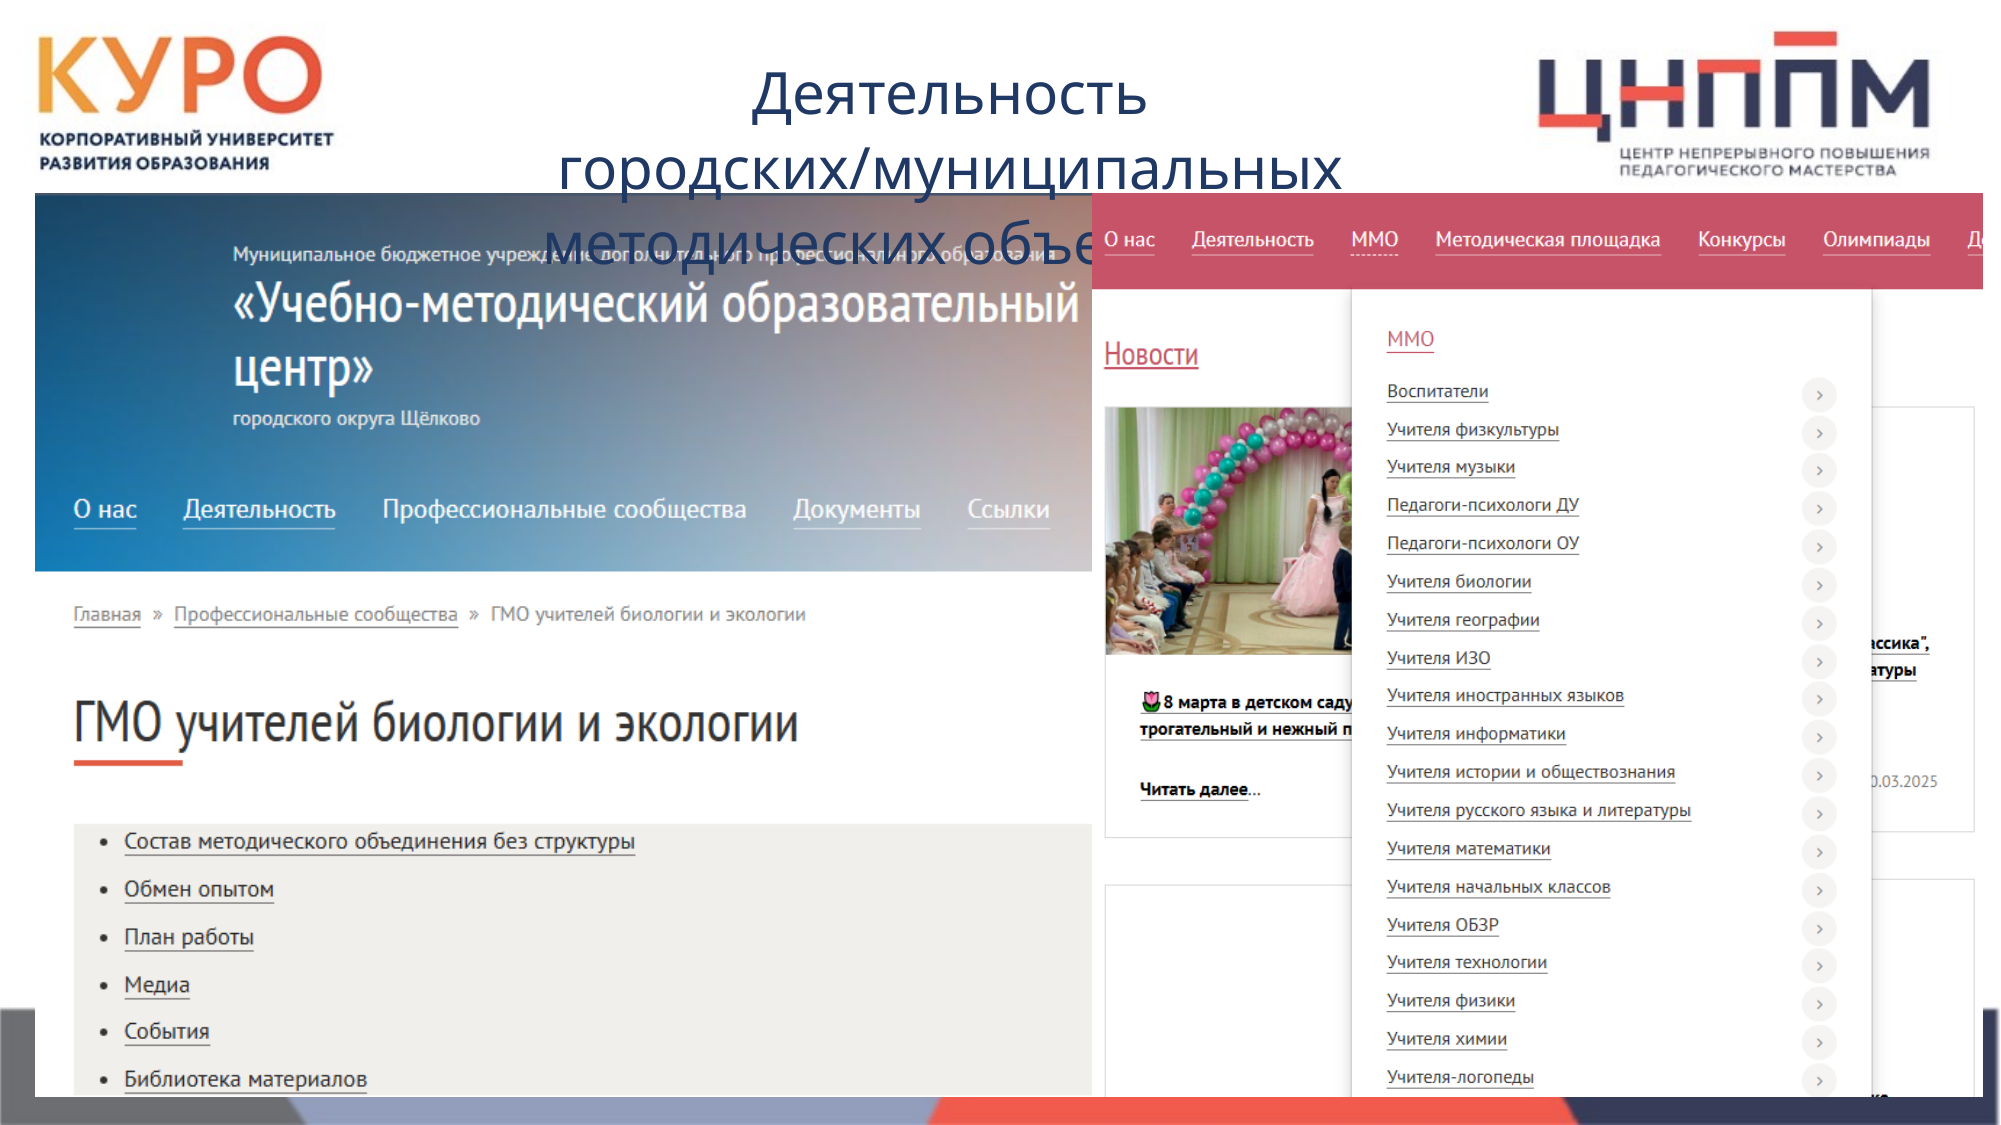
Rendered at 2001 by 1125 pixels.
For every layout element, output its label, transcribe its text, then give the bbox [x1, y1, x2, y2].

picture [0, 0, 2001, 1125]
text_box Деятельность городских/муниципальных методических объединений [353, 44, 1549, 193]
